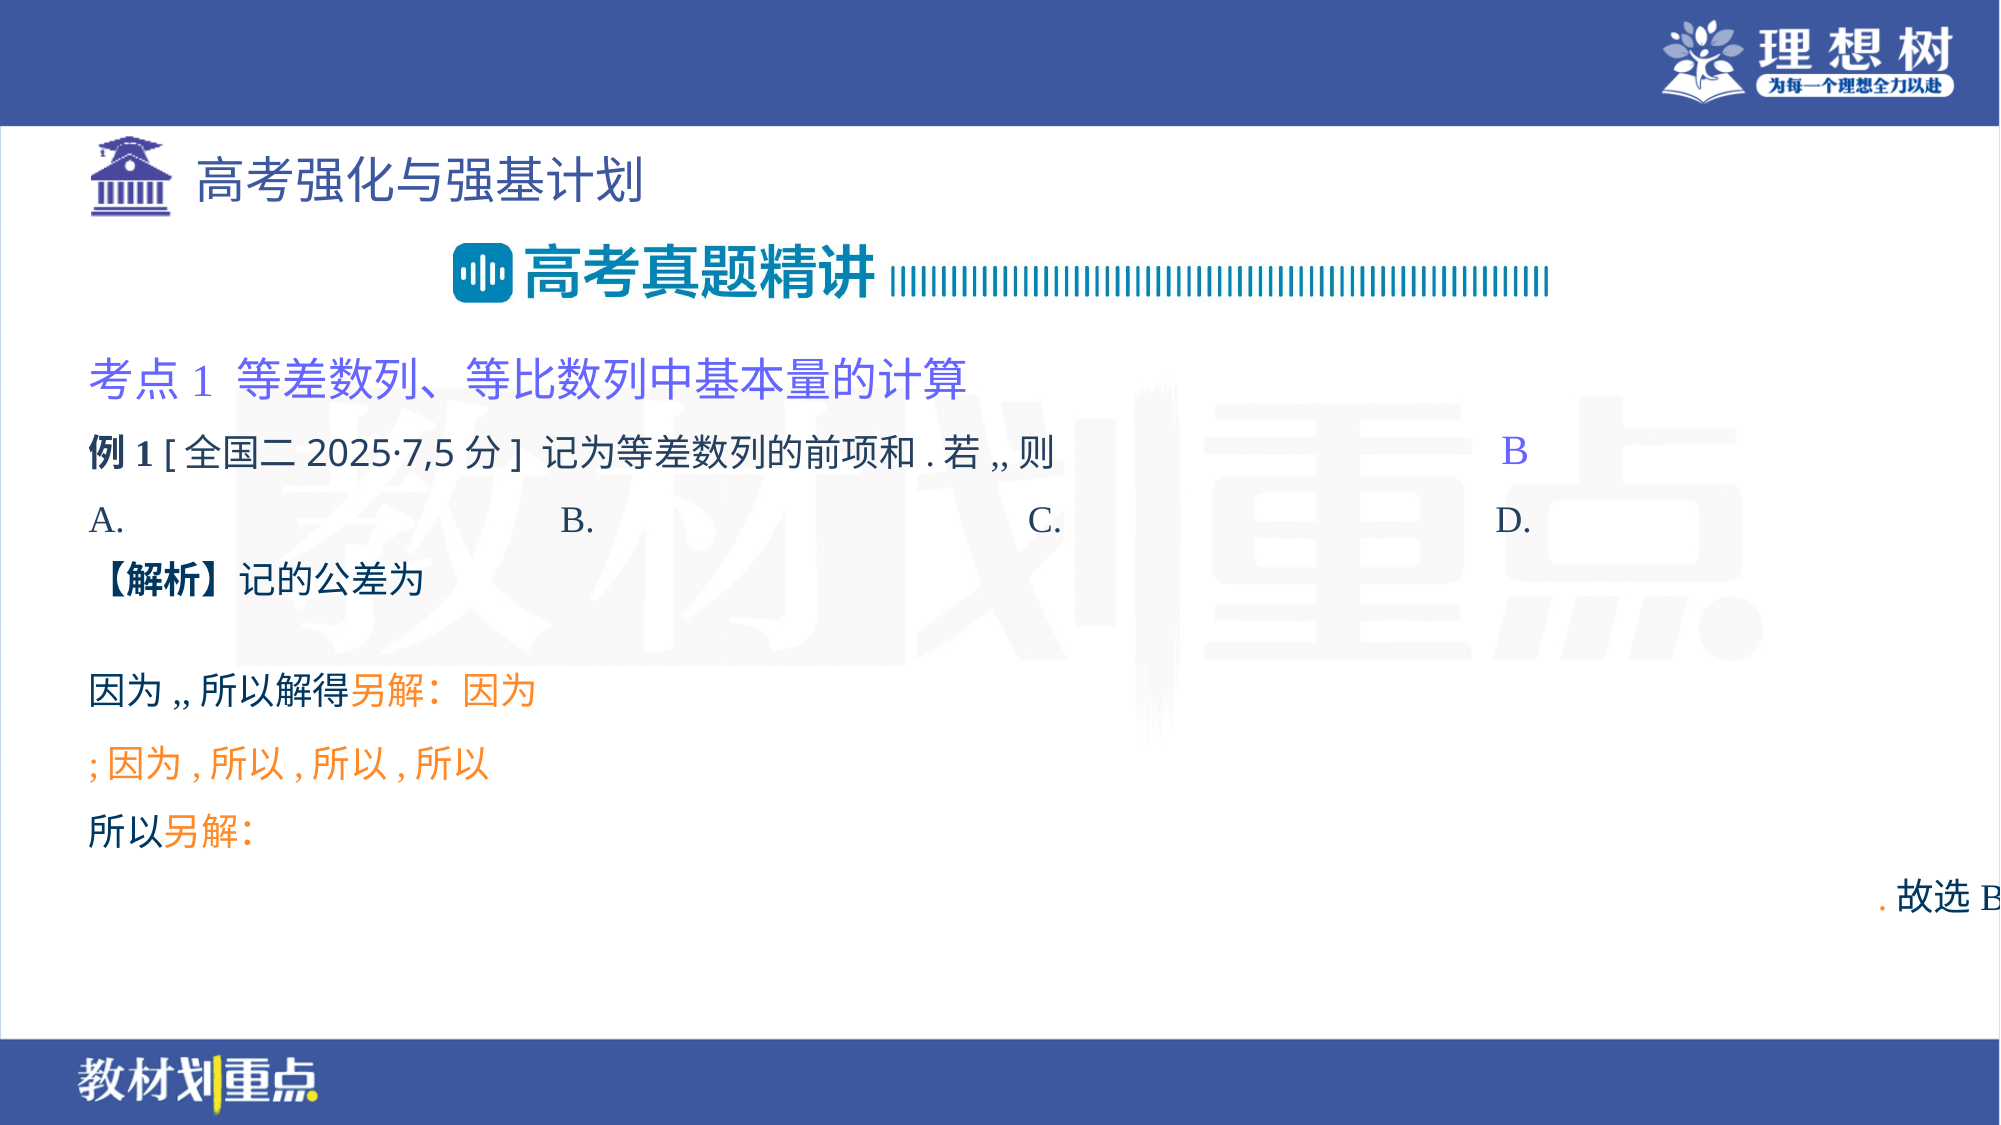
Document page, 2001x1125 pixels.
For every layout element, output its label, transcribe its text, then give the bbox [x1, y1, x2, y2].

text_box 考点1 等差数列、等比数列中基本量的计算 [88, 324, 1911, 464]
picture [1988, 887, 1998, 896]
picture [0, 0, 2000, 1125]
picture [1988, 898, 1999, 908]
text_box 高考强化与强基计划 [194, 135, 726, 222]
text_box B [1486, 420, 1545, 471]
